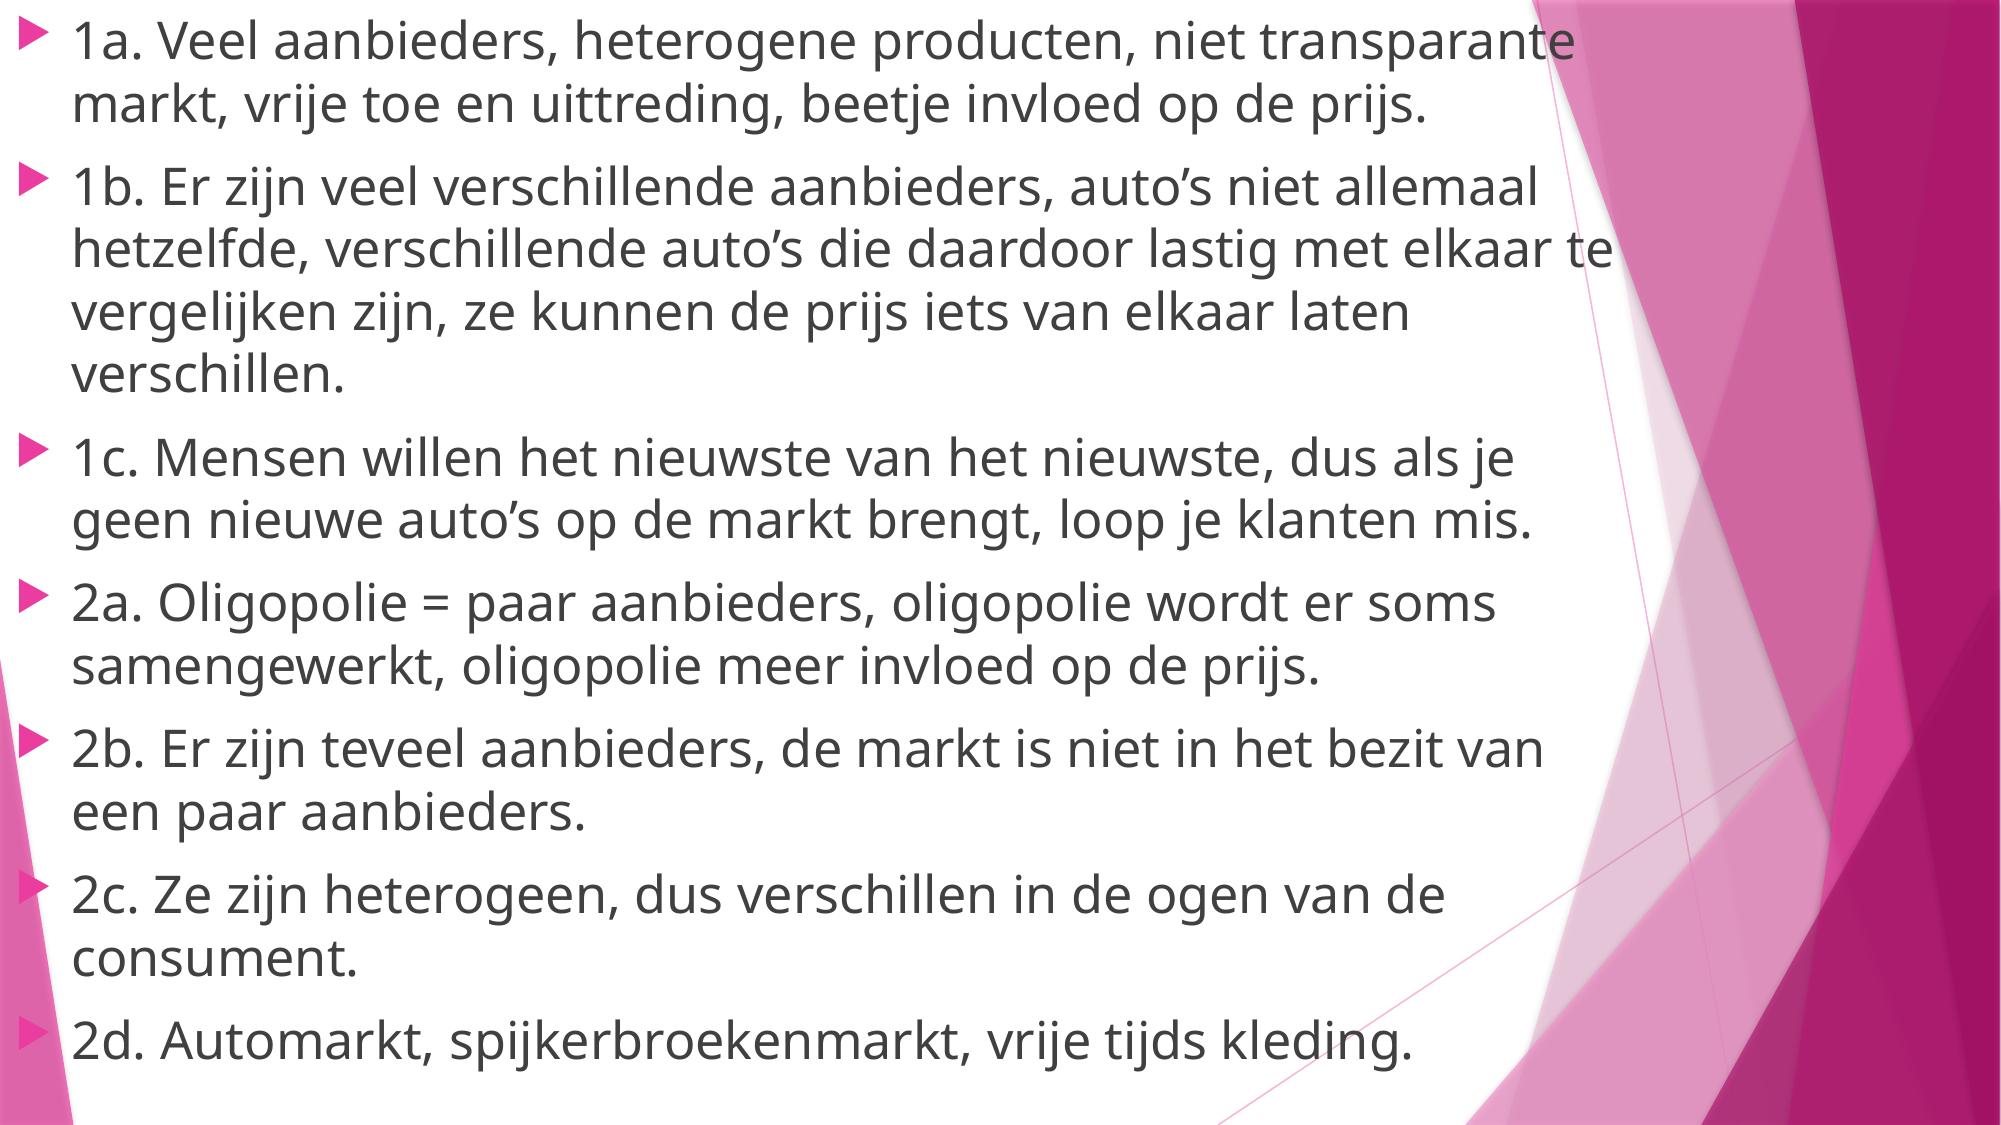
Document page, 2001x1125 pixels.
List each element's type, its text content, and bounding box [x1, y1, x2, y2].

list 1a. Veel aanbieders, heterogene producten, niet transparante markt, vrije toe en uittreding, beetje invloed op de prijs. 1b. Er zijn veel verschillende aanbieders, auto’s niet allemaal hetzelfde, verschillende auto’s die daardoor lastig met elkaar te vergelijken zijn, ze kunnen de prijs iets van elkaar laten verschillen. 1c. Mensen willen het nieuwste van het nieuwste, dus als je geen nieuwe auto’s op de markt brengt, loop je klanten mis. 2a. Oligopolie = paar aanbieders, oligopolie wordt er soms samengewerkt, oligopolie meer invloed op de prijs. 2b. Er zijn teveel aanbieders, de markt is niet in het bezit van een paar aanbieders. 2c. Ze zijn heterogeen, dus verschillen in de ogen van de consument. 2d. Automarkt, spijkerbroekenmarkt, vrije tijds kleding. [0, 0, 1658, 992]
